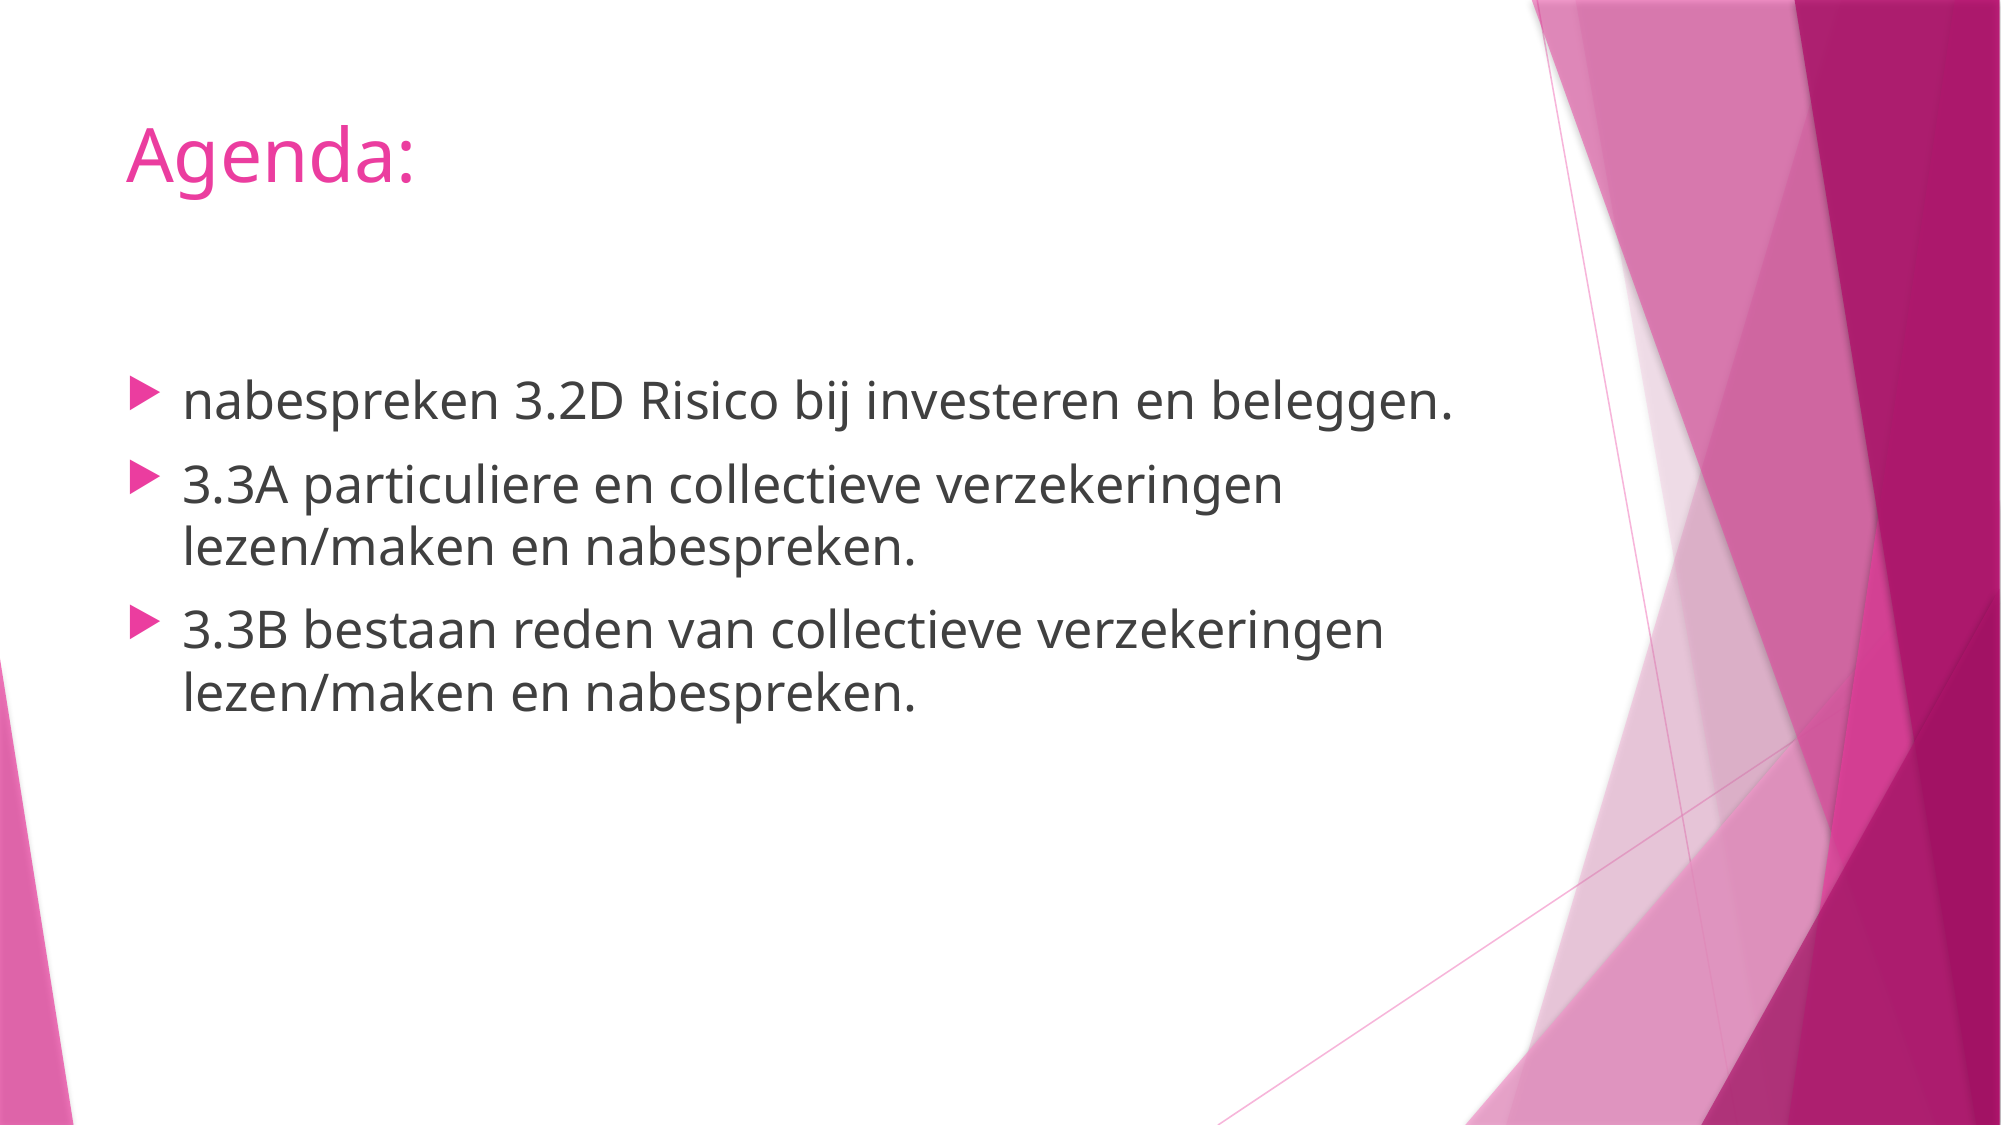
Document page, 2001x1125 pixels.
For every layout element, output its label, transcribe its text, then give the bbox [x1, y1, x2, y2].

list nabespreken 3.2D Risico bij investeren en beleggen. 3.3A particuliere en collectieve verzekeringen lezen/maken en nabespreken. 3.3B bestaan reden van collectieve verzekeringen lezen/maken en nabespreken. [111, 360, 1522, 997]
title Agenda: [111, 99, 1522, 317]
